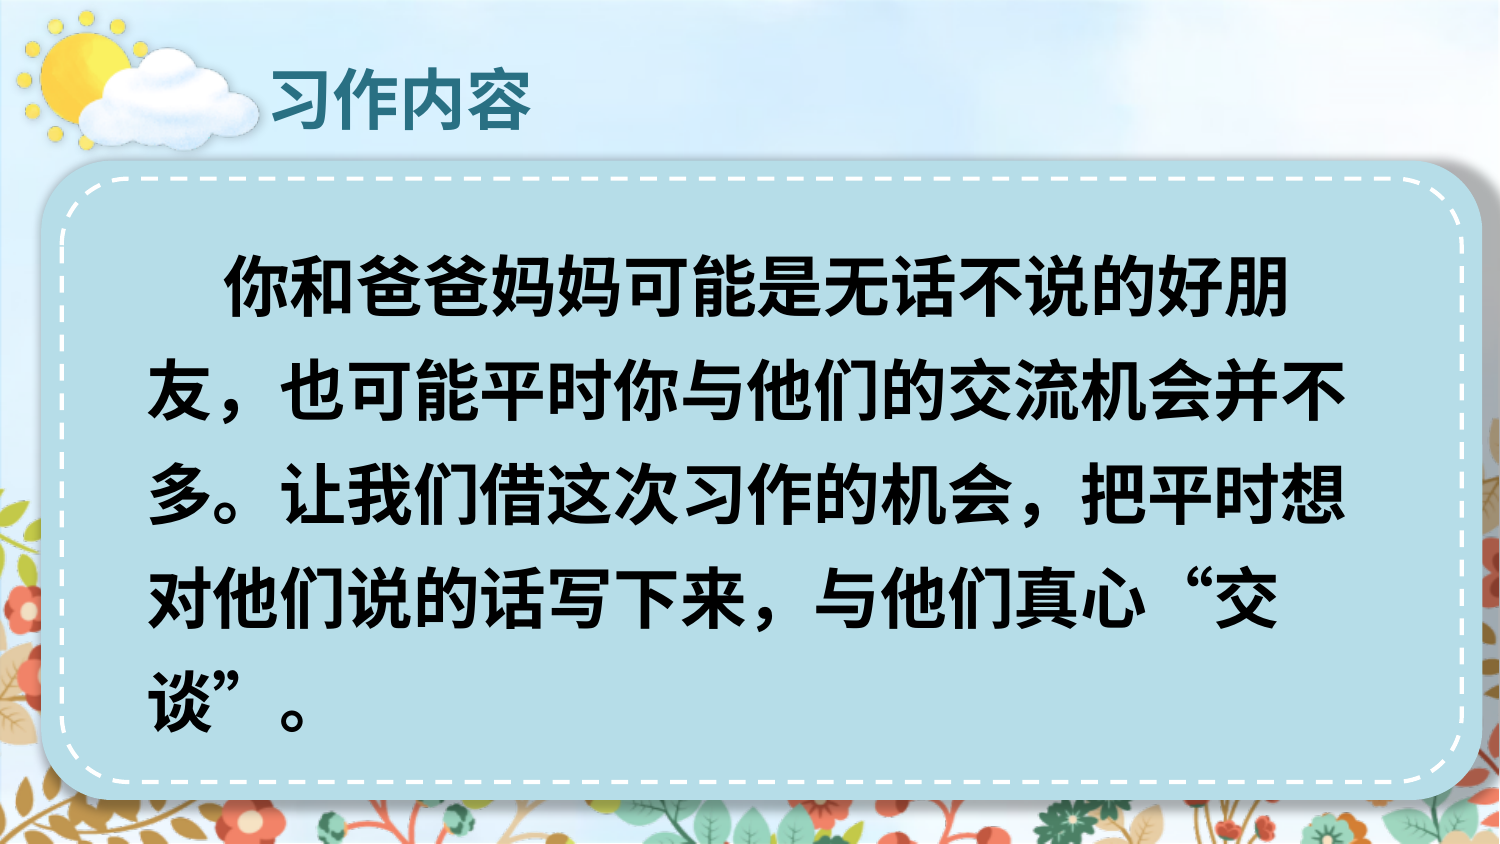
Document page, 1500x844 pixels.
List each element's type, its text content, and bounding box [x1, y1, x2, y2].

text_box 你和爸爸妈妈可能是无话不说的好朋友，也可能平时你与他们的交流机会并不多。让我们借这次习作的机会，把平时想对他们说的话写下来，与他们真心“交谈”。 [131, 213, 1369, 748]
picture [0, 0, 1500, 844]
text_box 习作内容 [251, 50, 667, 145]
